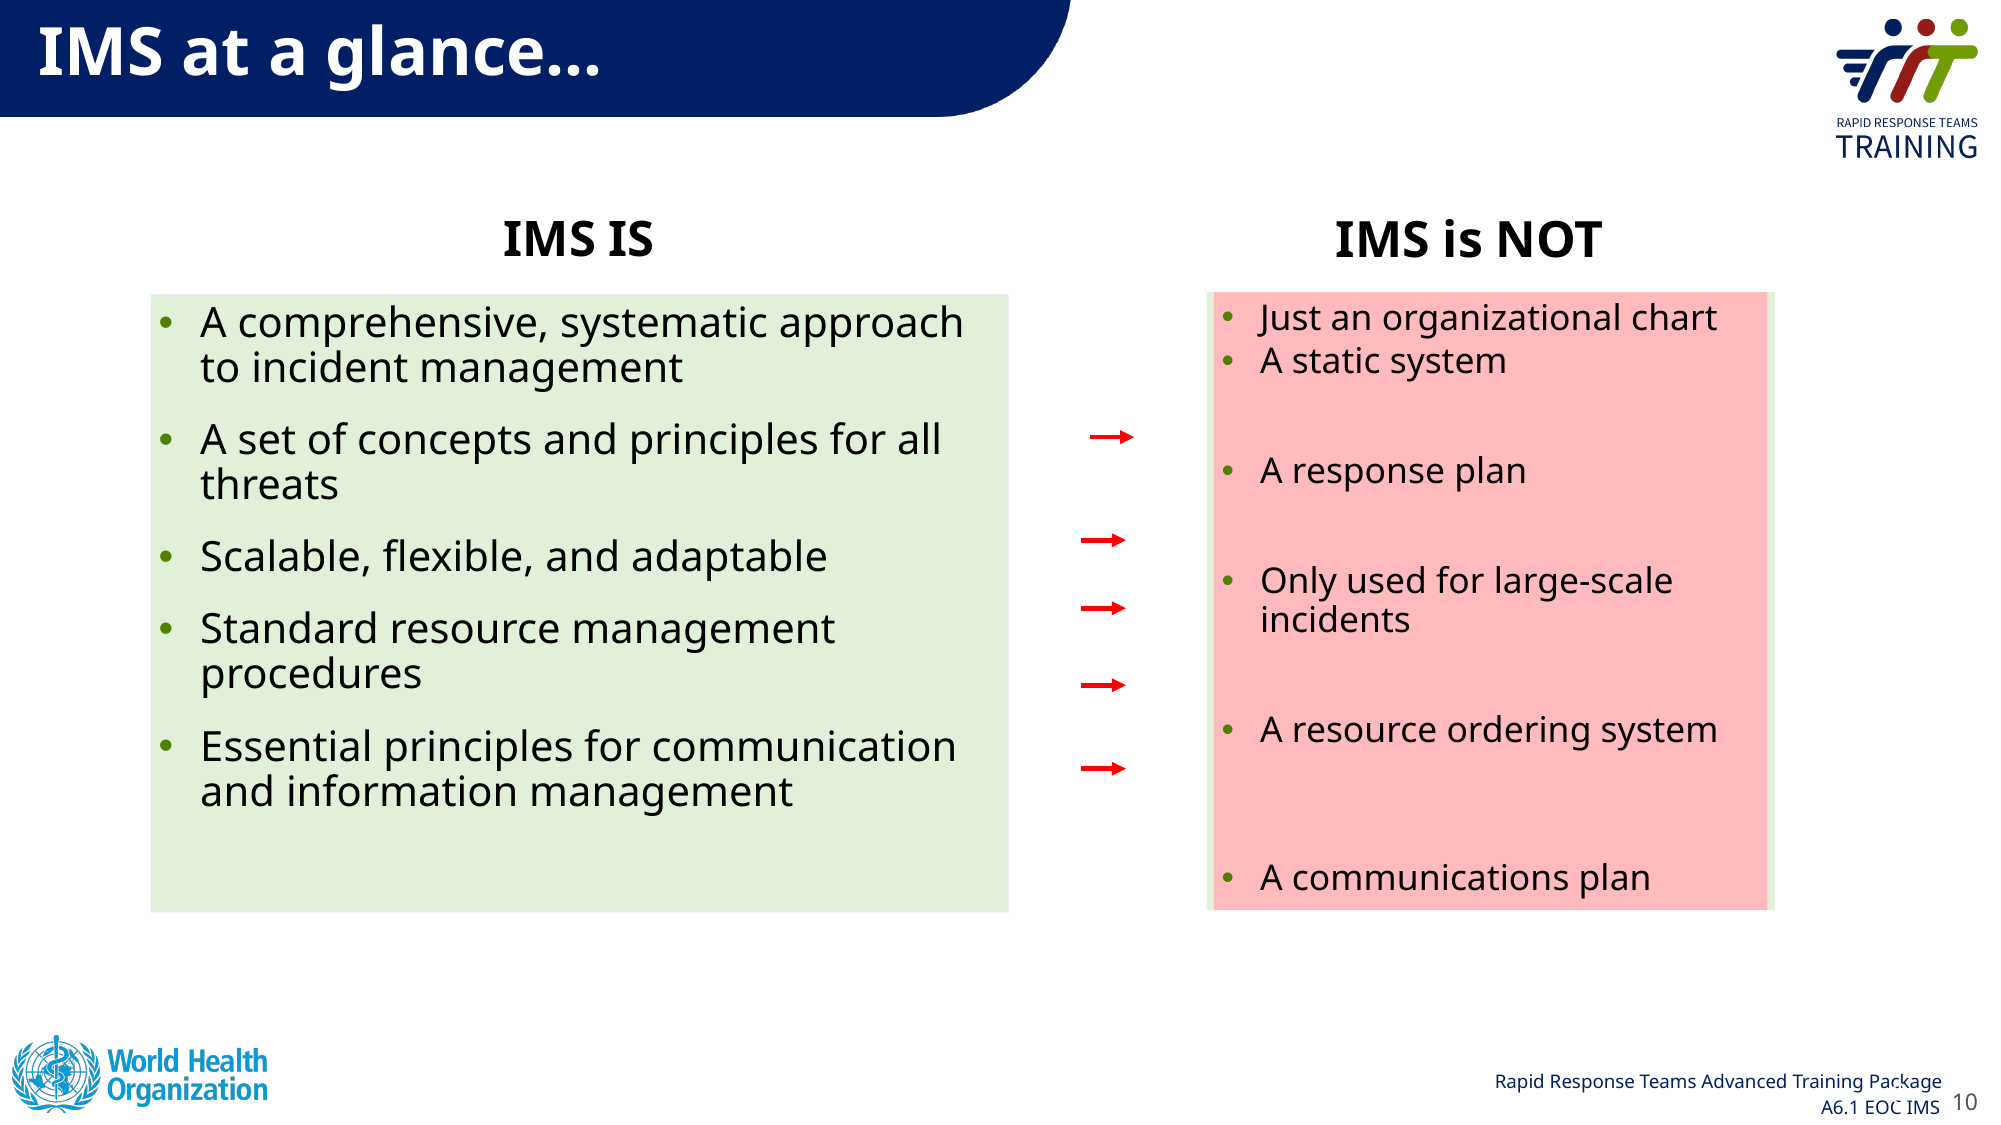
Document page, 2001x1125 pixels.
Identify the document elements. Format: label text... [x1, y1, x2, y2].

text_box [1081, 762, 1126, 775]
slide_number 10 [1882, 1037, 1930, 1092]
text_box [1206, 291, 1776, 911]
picture [58, 1050, 64, 1058]
picture [12, 1035, 267, 1113]
picture [12, 1083, 48, 1113]
picture [0, 0, 1072, 117]
text_box [1081, 602, 1126, 615]
title IMS at a glance… [30, 0, 618, 107]
picture [1835, 19, 1978, 167]
text_box [1081, 679, 1126, 692]
text_box [1081, 533, 1126, 547]
text_box IMS is NOT [1328, 206, 1619, 276]
text_box [1089, 430, 1135, 444]
list A comprehensive, systematic approach to incident management A set of concepts and principles for all threats Scalable, flexible, and adaptable Standard resource management procedures Essential principles for communication and information management [150, 293, 1010, 913]
text_box IMS IS [496, 206, 664, 281]
